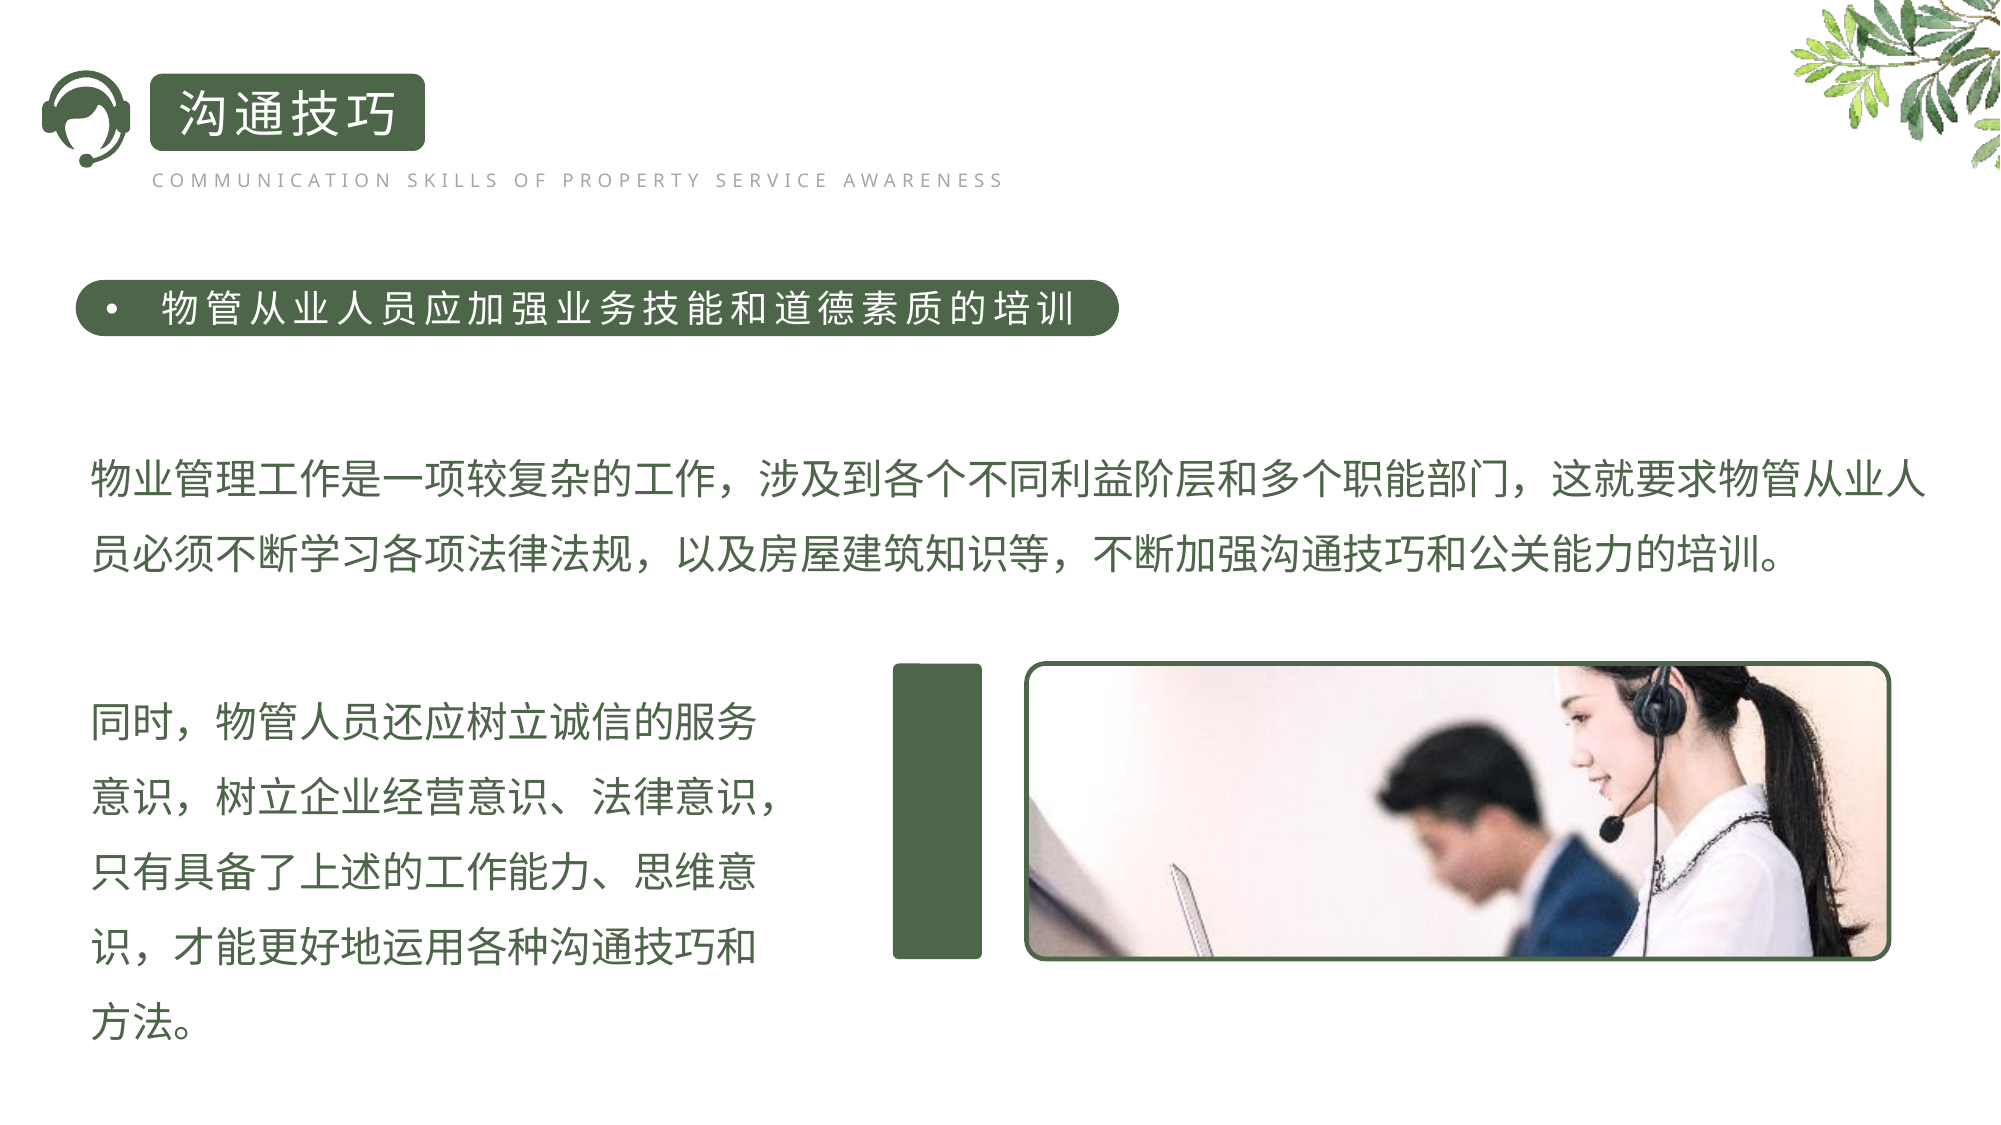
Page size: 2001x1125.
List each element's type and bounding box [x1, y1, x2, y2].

text_box [0, 0, 2000, 1125]
picture [1790, 0, 2000, 170]
text_box [42, 70, 427, 168]
